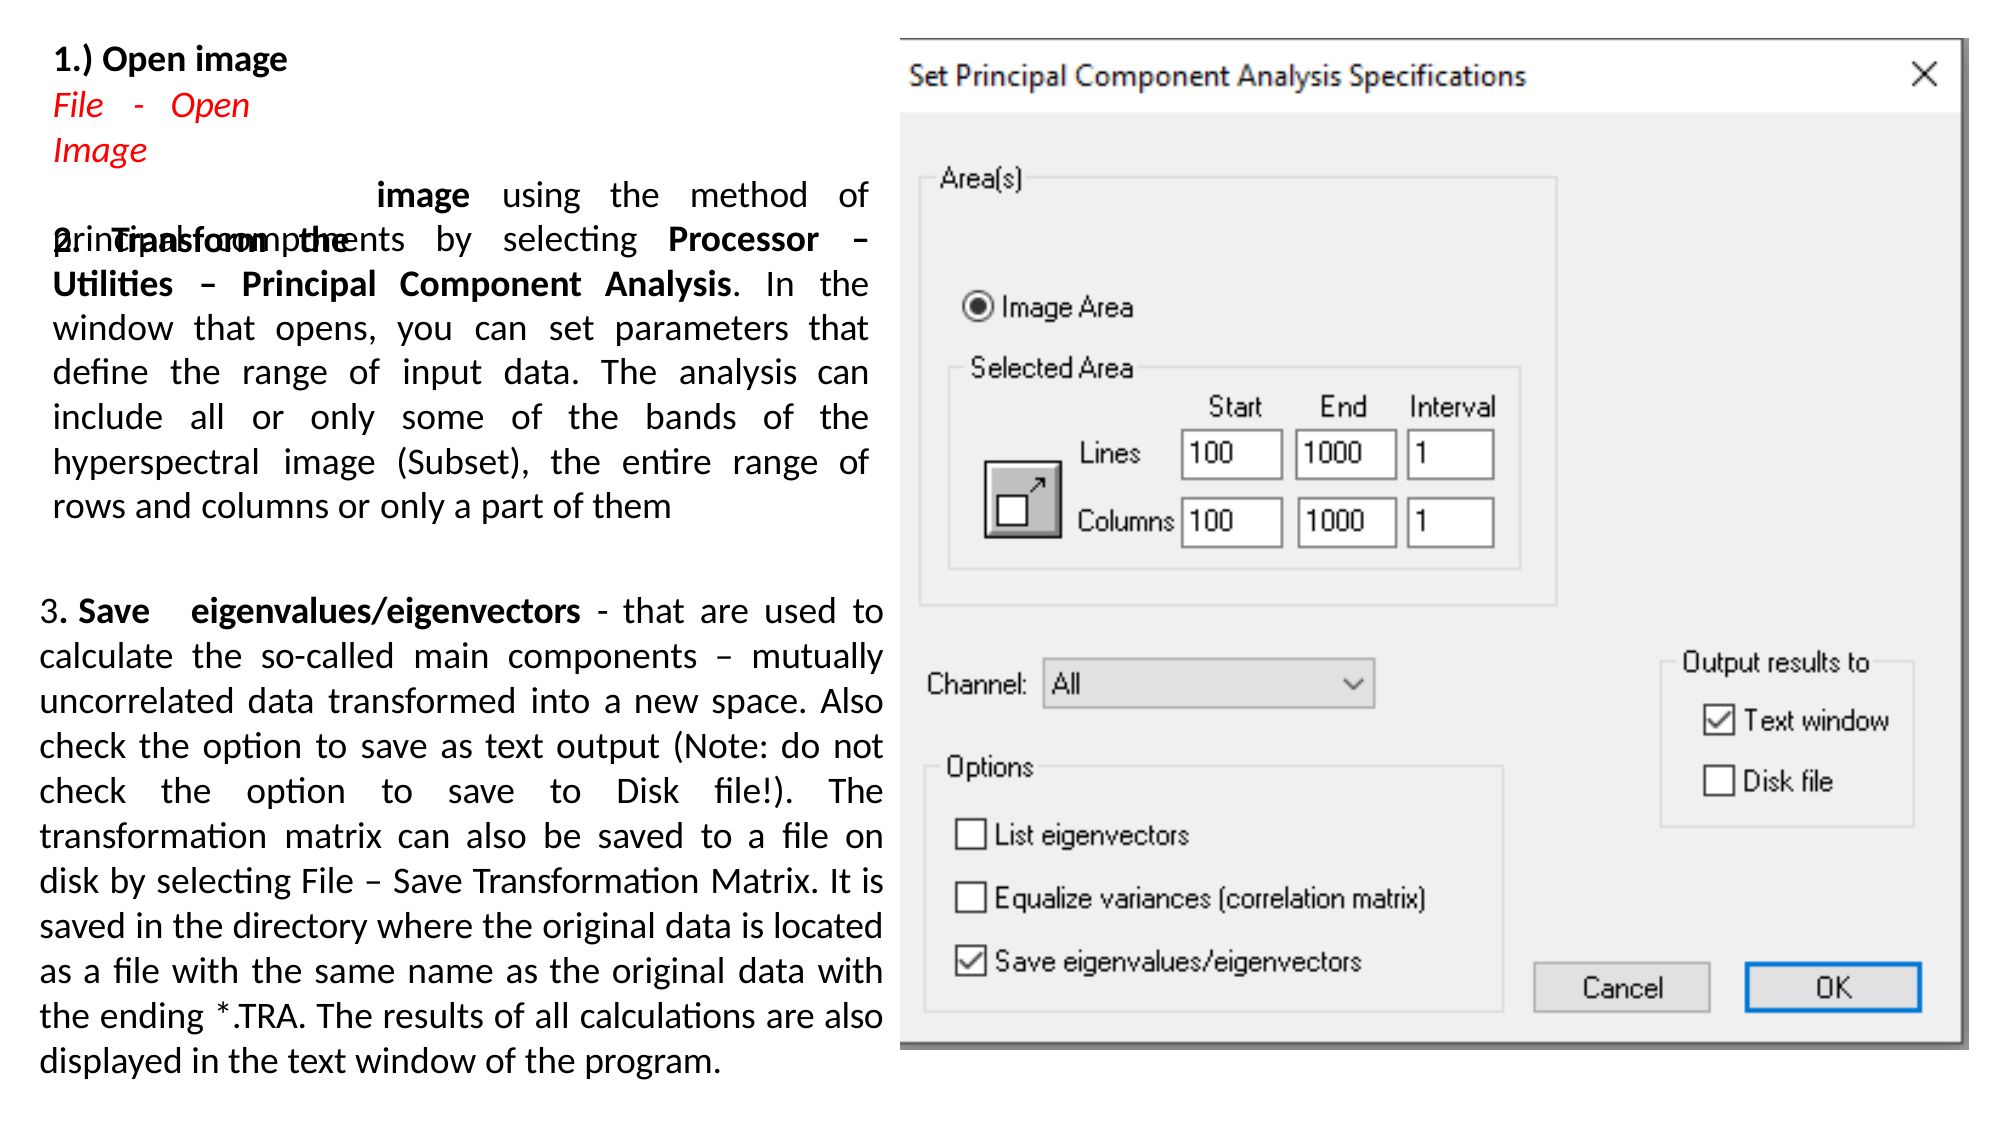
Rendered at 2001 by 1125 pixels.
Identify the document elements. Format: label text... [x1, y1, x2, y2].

text_box image using the method of [374, 168, 871, 213]
picture [899, 38, 1969, 1051]
text_box principal components by selecting Processor – Utilities – Principal Component Analysis. In the window that opens, you can set parameters that define the range of input data. The analysis can include all or only some of the bands of the hyperspectral image (Subset), the entire range of rows and columns or only a part of them 3. Save eigenvalues/eigenvectors - that are used to calculate the so-called main components – mutually uncorrelated data transformed into a new space. Also check the option to save as text output (Note: do not check the option to save to Disk file!). The transformation matrix can also be saved to a file on disk by selecting File – Save Transformation Matrix. It is saved in the directory where the original data is located as a file with the same name as the original data with the ending *.TRA. The results of all calculations are also displayed in the text window of the program. [37, 213, 885, 1082]
text_box 1.) Open image File - Open Image 2. Transform the [50, 32, 374, 213]
